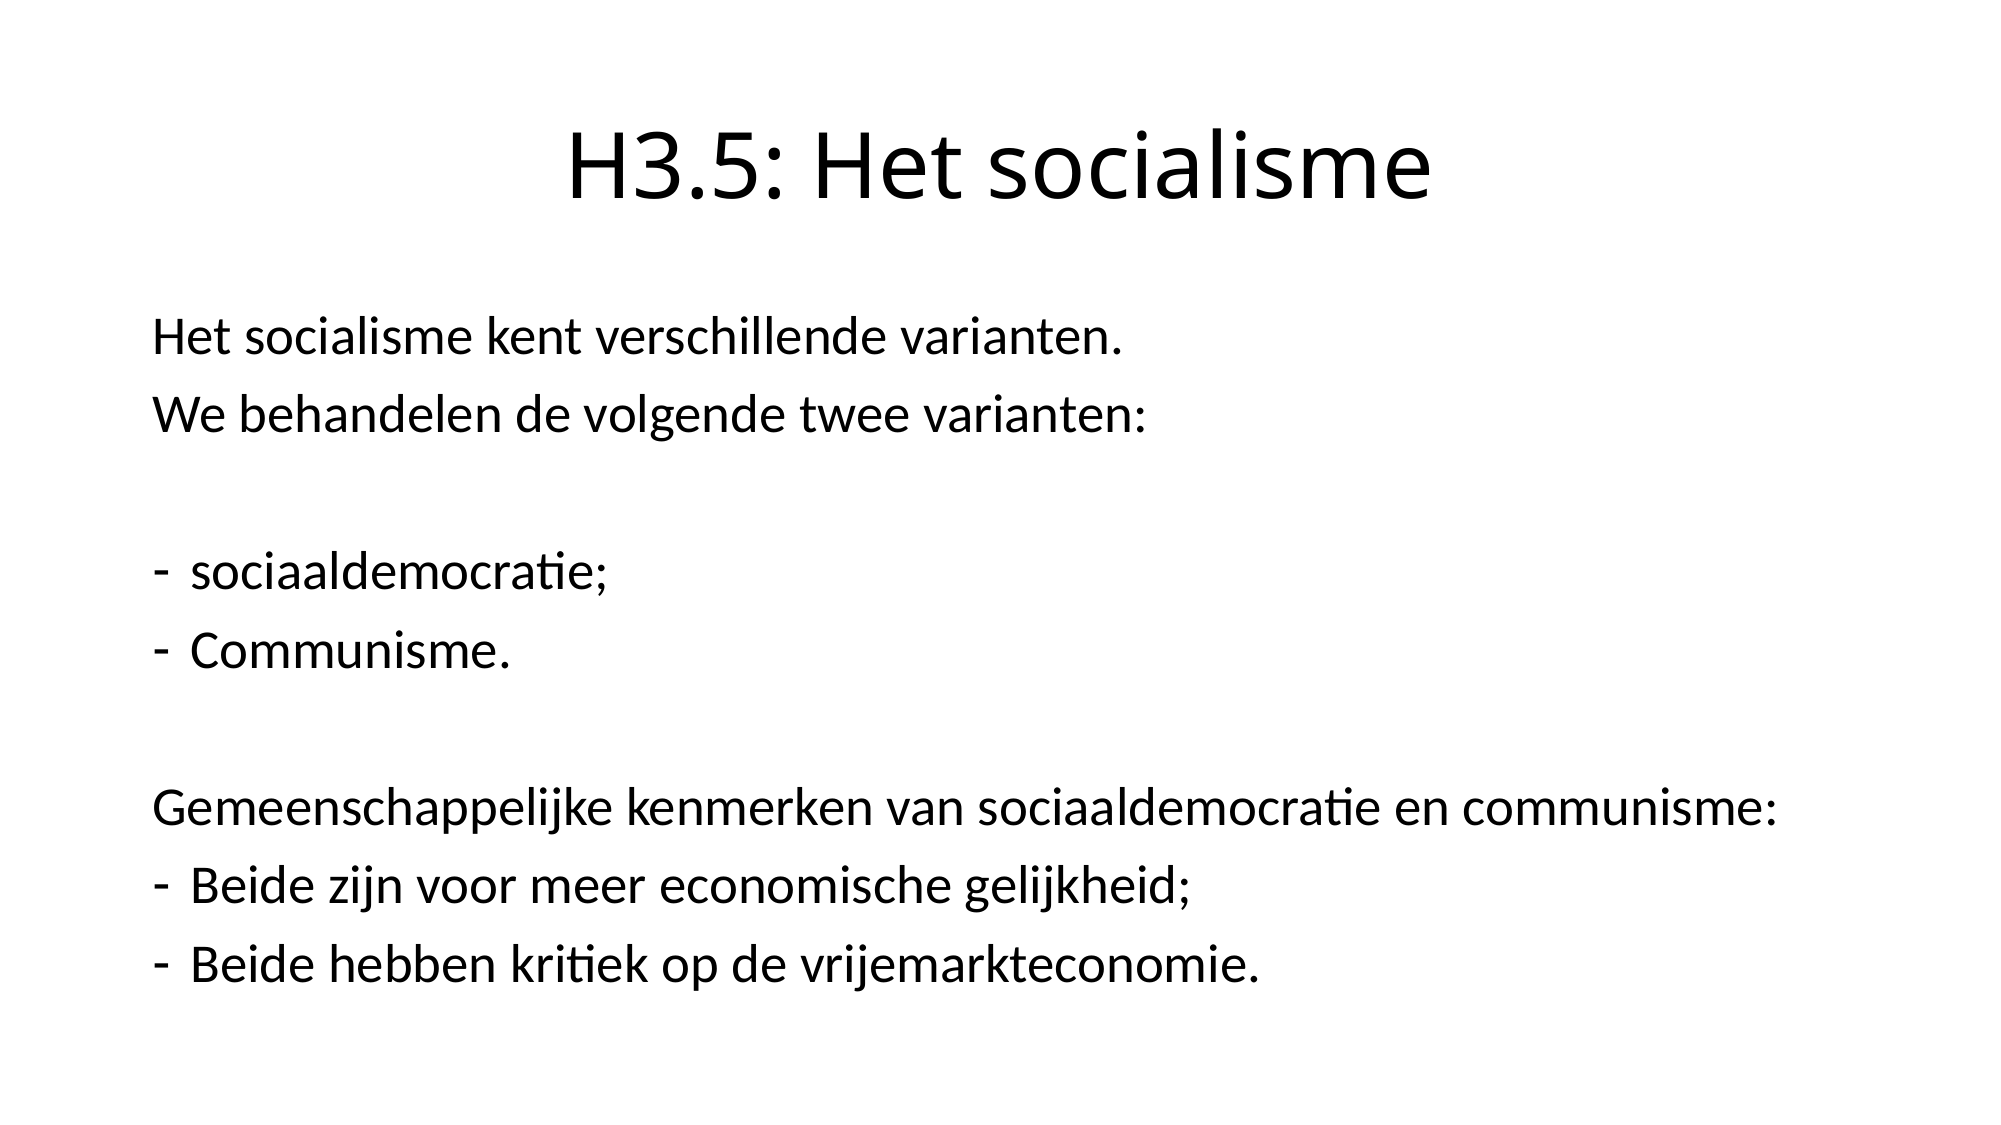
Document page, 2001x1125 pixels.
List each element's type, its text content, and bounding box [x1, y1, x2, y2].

list Het socialisme kent verschillende varianten. We behandelen de volgende twee varianten: sociaaldemocratie; Communisme. Gemeenschappelijke kenmerken van sociaaldemocratie en communisme: Beide zijn voor meer economische gelijkheid; Beide hebben kritiek op de vrijemarkteconomie. [137, 299, 1863, 1014]
title H3.5: Het socialisme [137, 59, 1863, 278]
